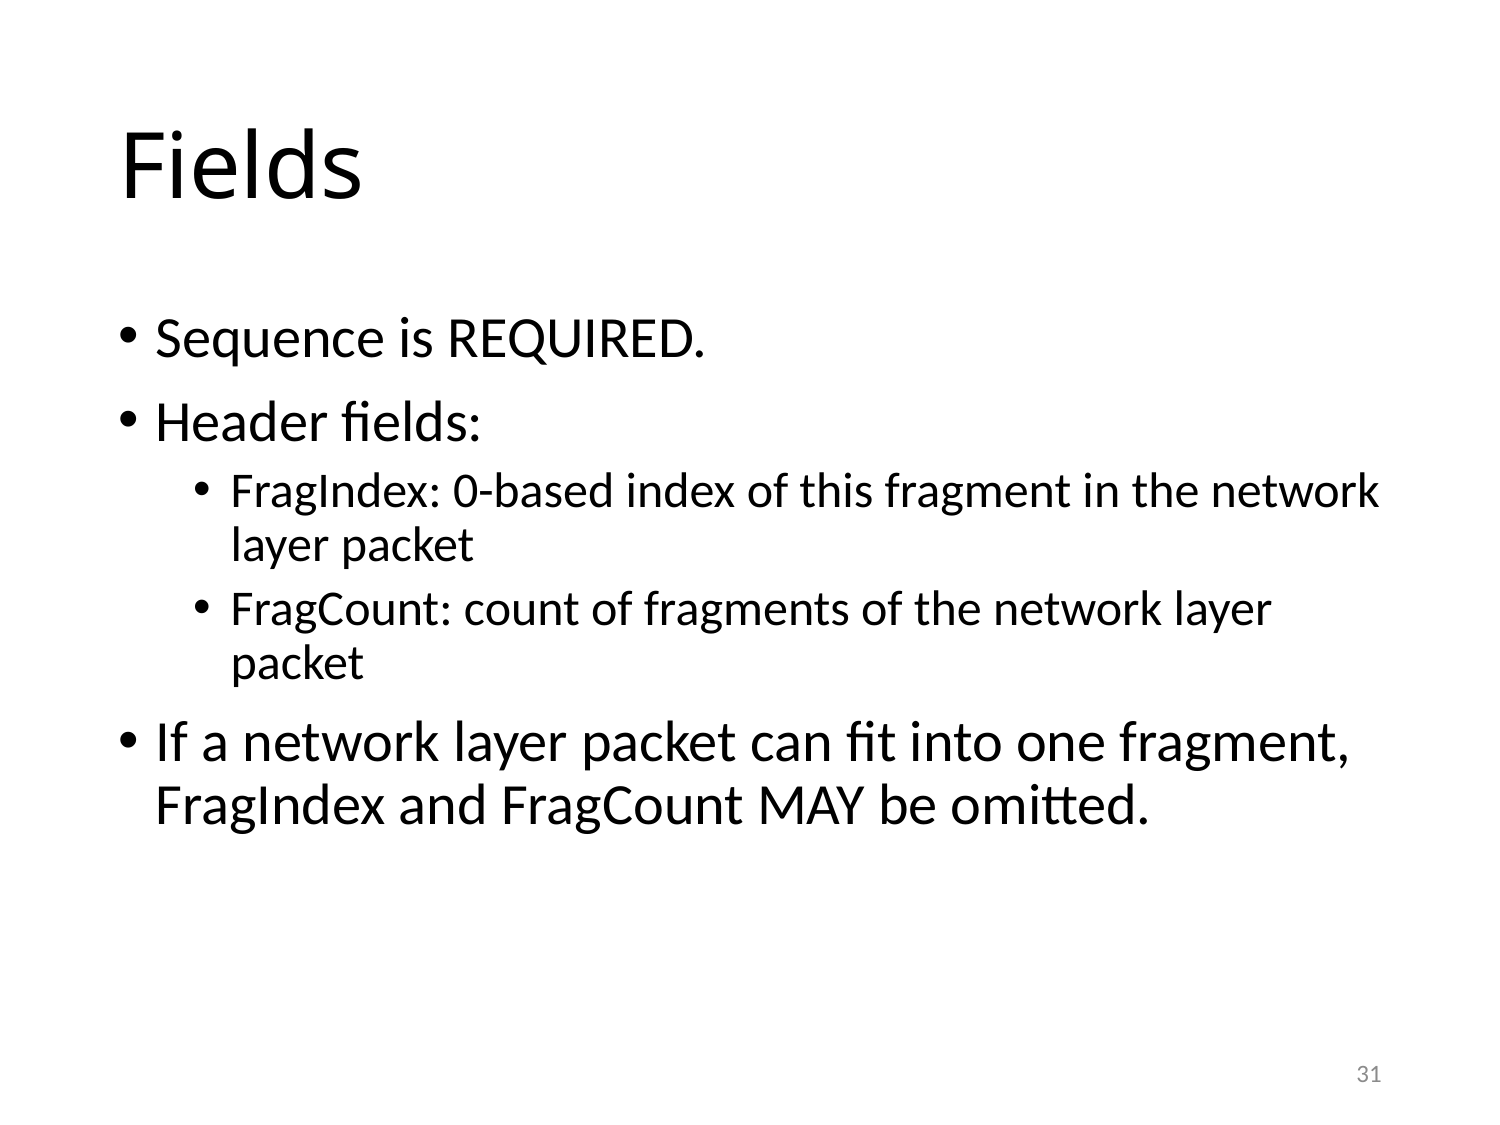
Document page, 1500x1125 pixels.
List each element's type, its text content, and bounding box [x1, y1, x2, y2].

list Sequence is REQUIRED. Header fields: FragIndex: 0-based index of this fragment in the network layer packet FragCount: count of fragments of the network layer packet If a network layer packet can fit into one fragment, FragIndex and FragCount MAY be omitted. [103, 299, 1397, 1014]
title Fields [103, 59, 1397, 278]
slide_number 31 [1059, 1042, 1397, 1103]
